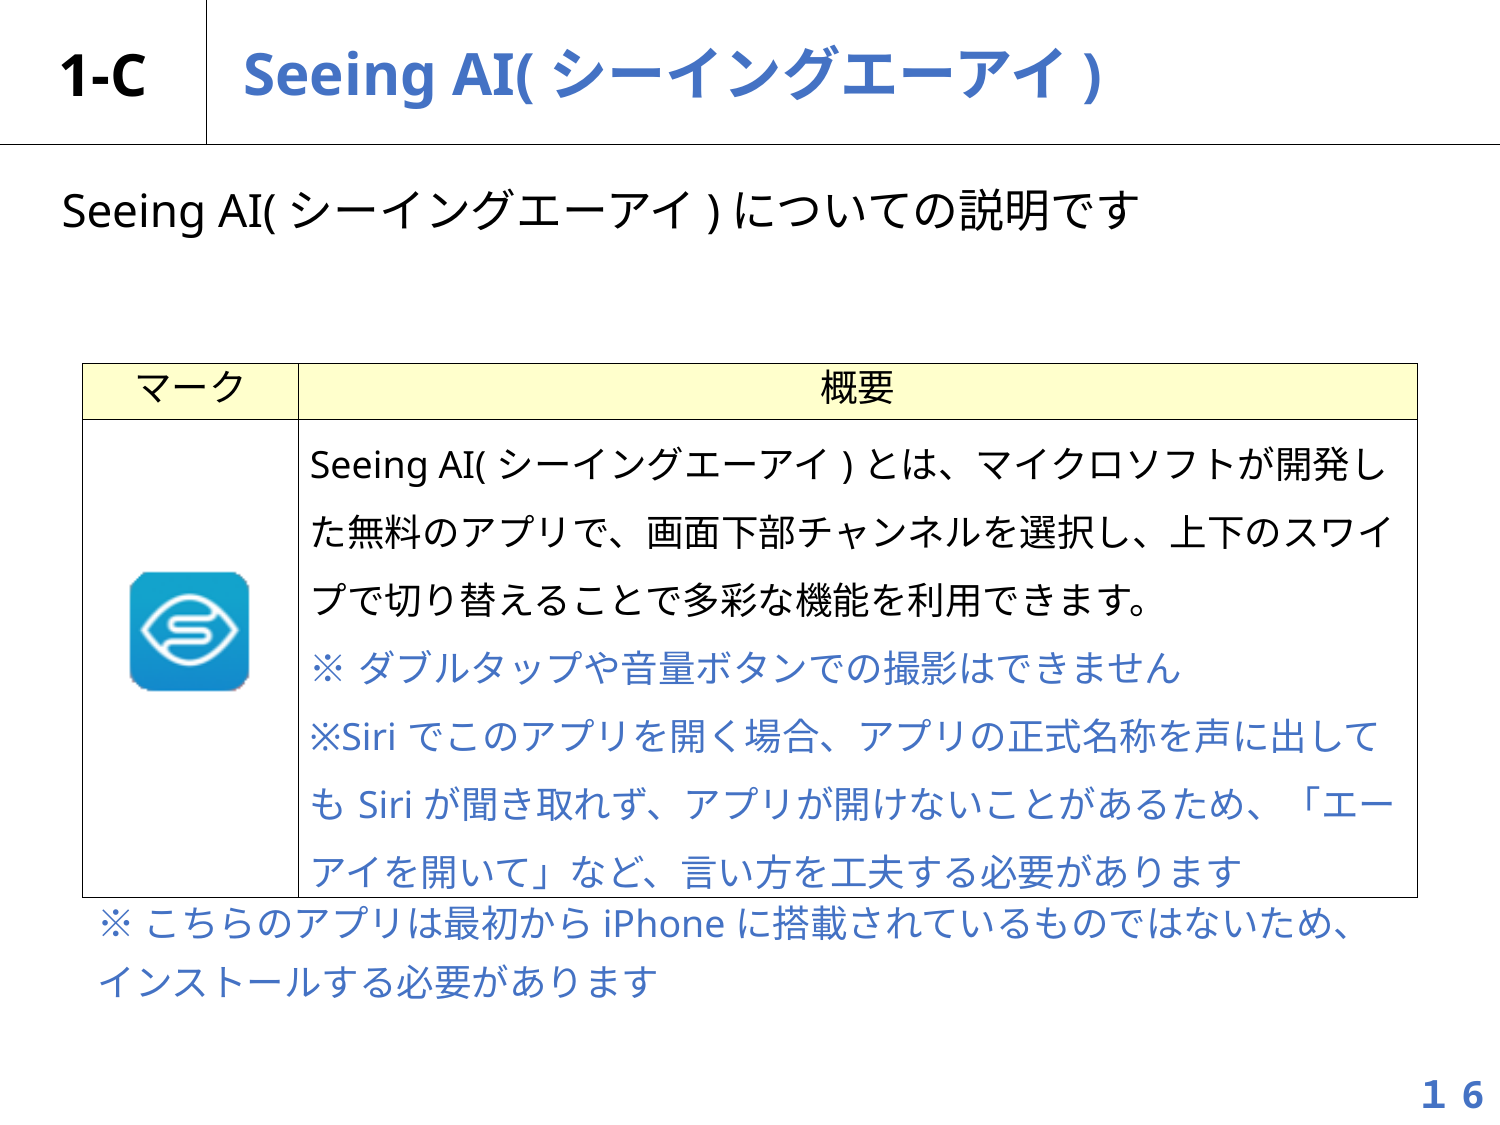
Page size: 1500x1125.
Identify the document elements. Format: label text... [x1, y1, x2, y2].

text_box Seeing AI(シーイングエーアイ)についての説明です [46, 180, 1487, 274]
title Seeing AI(シーイングエーアイ) [228, 36, 1472, 116]
text_box 1-C [0, 0, 207, 147]
table_cell Seeing AI(シーイングエーアイ)とは、マイクロソフトが開発した無料のアプリで、画面下部チャンネルを選択し、上下のスワイプで切り替えることで多彩な機能を利用できます。 ※ダブルタップや音量ボタンでの撮影はできません ※Siriでこのアプリを開く場合、アプリの正式名称を声に出してもSiriが聞き取れず、アプリが開けないことがあるため、「エーアイを開いて」など、言い方を工夫する必要があります [299, 420, 1417, 879]
table_header 概要 [299, 364, 1417, 419]
text_box ※こちらのアプリは最初からiPhoneに搭載されているものではないため、 インストールする必要があります [82, 879, 1418, 1004]
table_cell [83, 420, 298, 879]
picture [122, 560, 258, 700]
table_header マーク [83, 364, 298, 419]
text_box １6 [1399, 1063, 1500, 1123]
